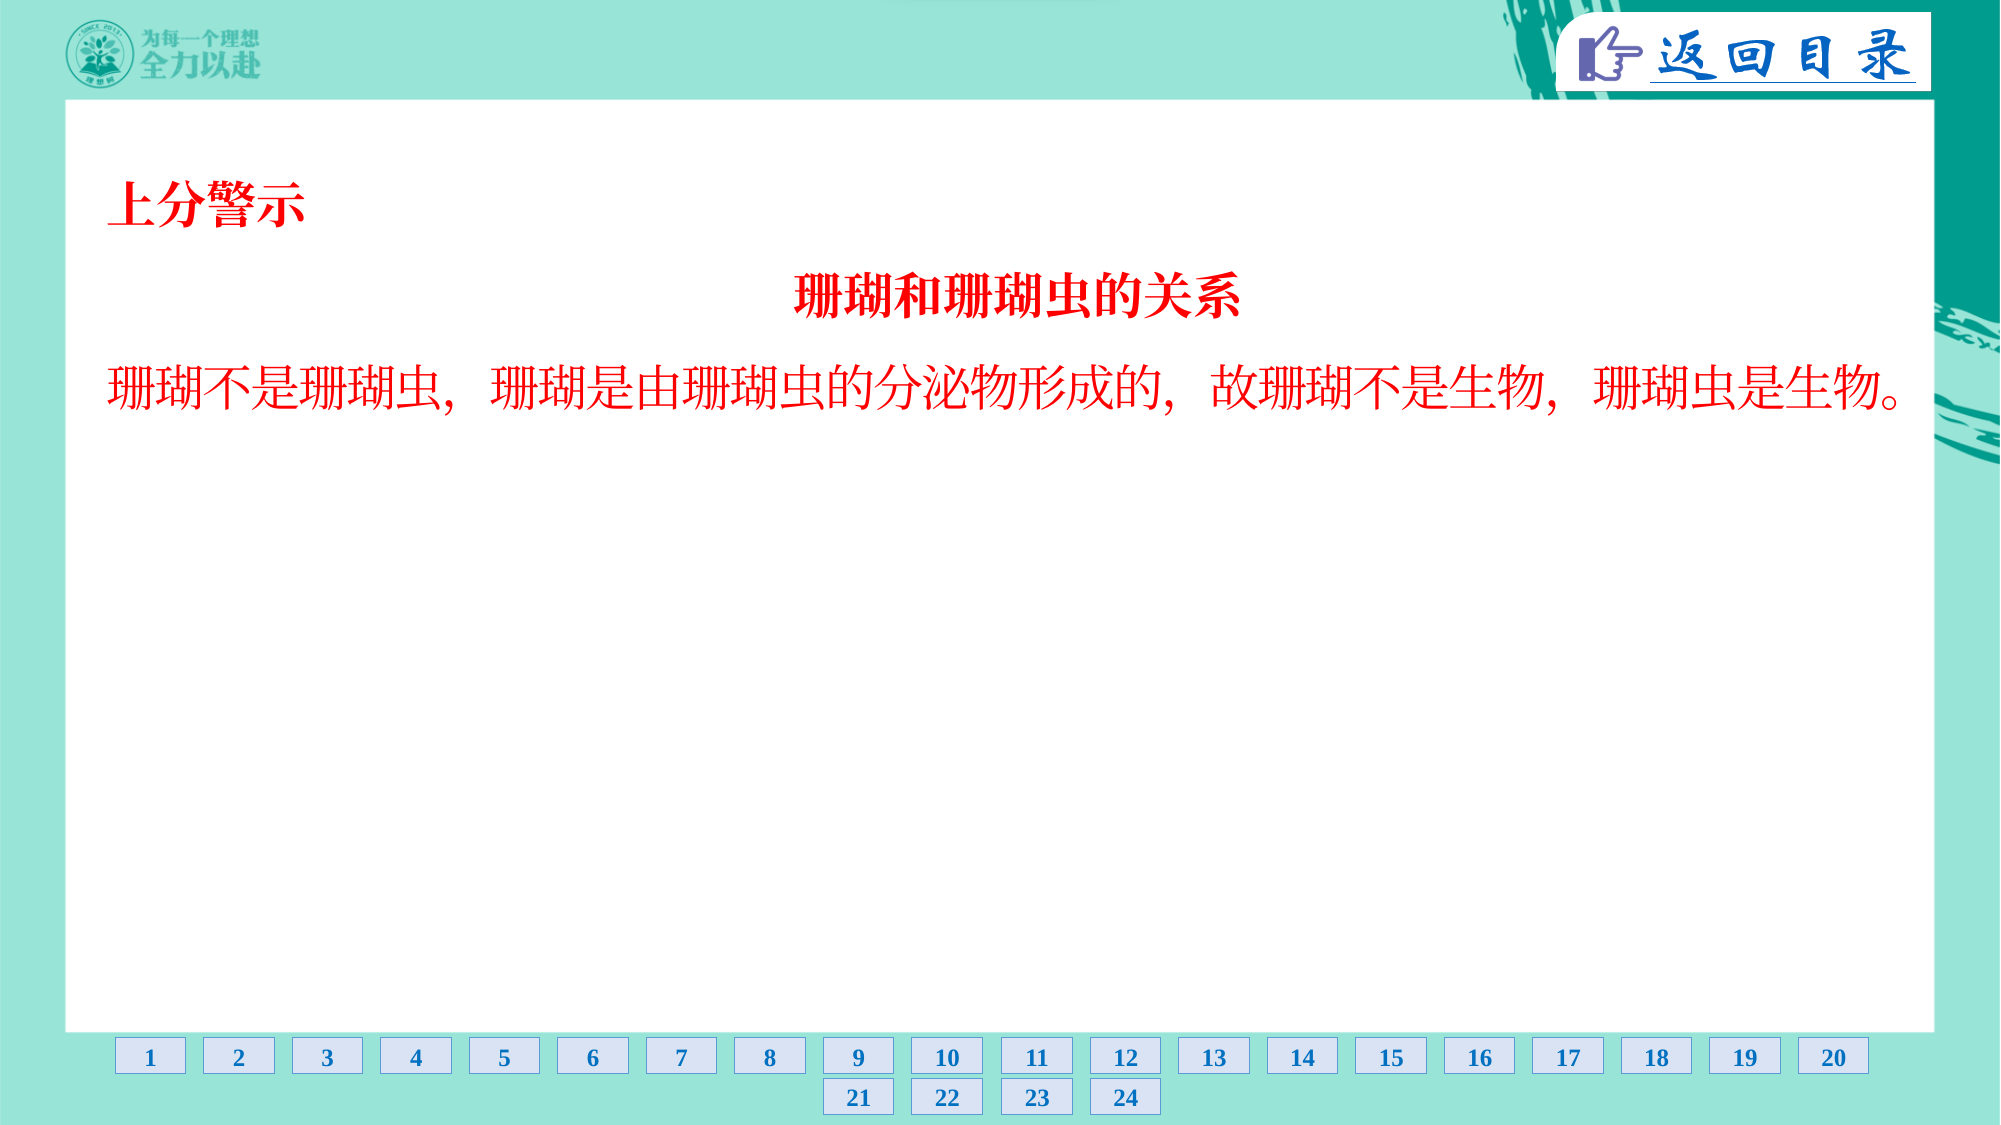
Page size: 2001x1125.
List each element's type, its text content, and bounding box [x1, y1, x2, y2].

text_box 上分警示 珊瑚和珊瑚虫的关系 珊瑚不是珊瑚虫，珊瑚是由珊瑚虫的分泌物形成的，故珊瑚不是生物，珊瑚虫是生物。 [106, 141, 1895, 417]
picture [0, 0, 2000, 1125]
